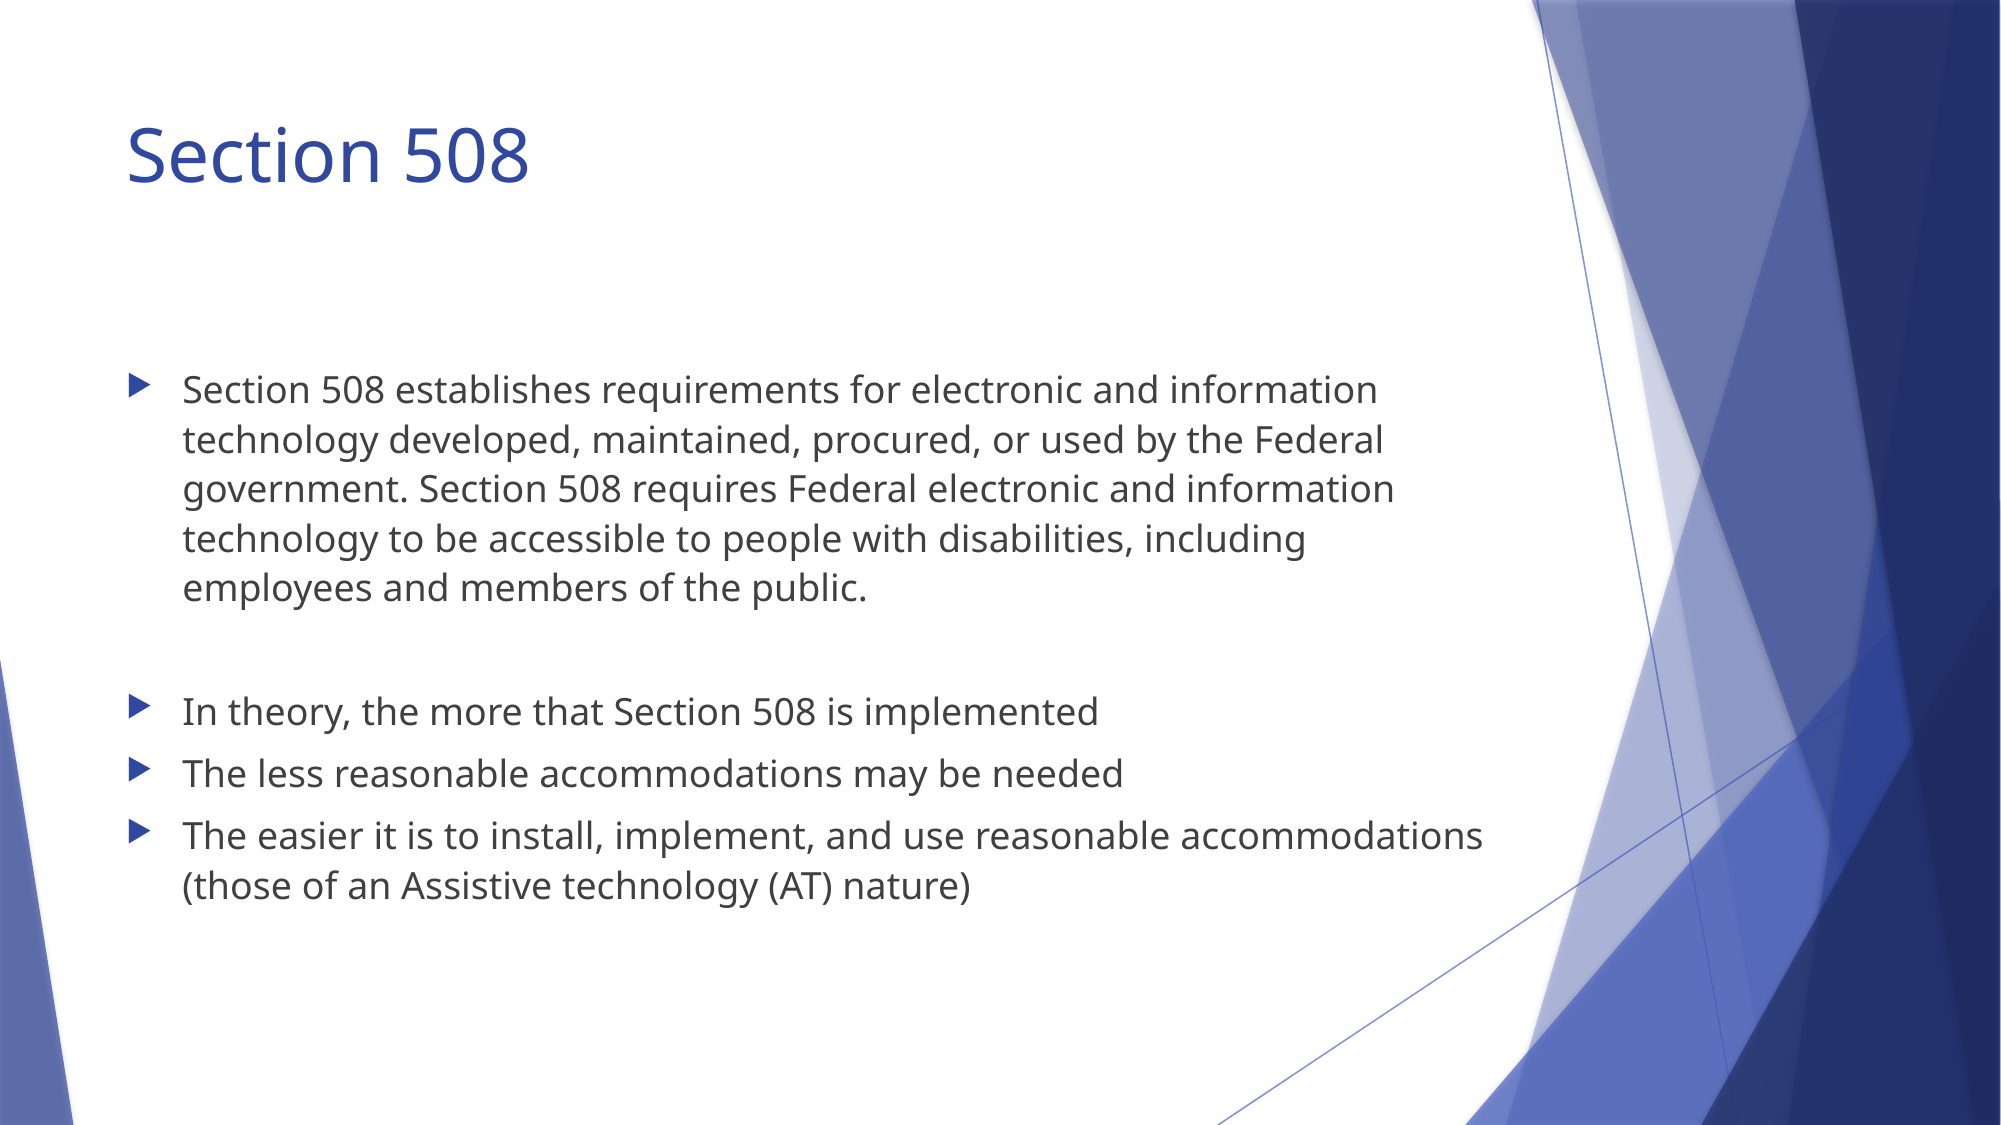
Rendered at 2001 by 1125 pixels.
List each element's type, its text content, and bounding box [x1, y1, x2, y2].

title Section 508 [111, 99, 1522, 317]
list Section 508 establishes requirements for electronic and information technology developed, maintained, procured, or used by the Federal government. Section 508 requires Federal electronic and information technology to be accessible to people with disabilities, including employees and members of the public. In theory, the more that Section 508 is implemented The less reasonable accommodations may be needed The easier it is to install, implement, and use reasonable accommodations (those of an Assistive technology (AT) nature) [111, 354, 1522, 992]
